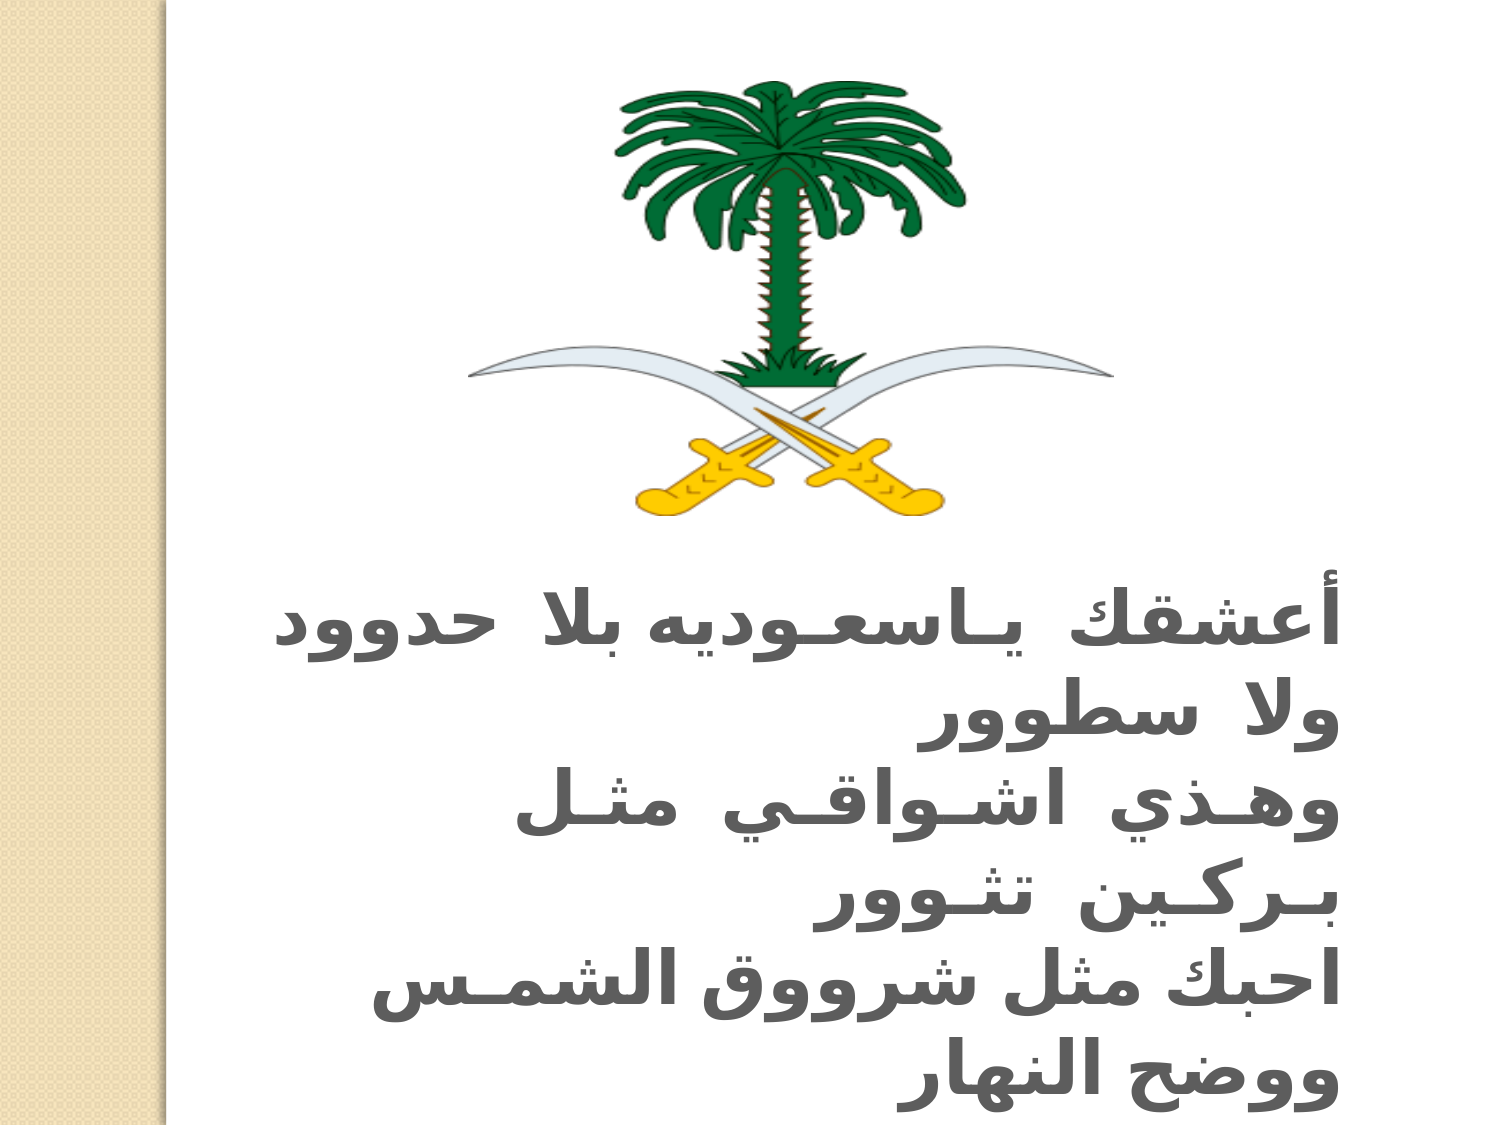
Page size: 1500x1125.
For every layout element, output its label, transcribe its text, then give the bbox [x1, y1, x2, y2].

text_box أعشقك يـاسعـوديه بلا حدوود ولا سطوور وهـذي اشـواقـي مثـل بـركـين تثـوور احبك مثل شرووق الشمـس ووضح النهار احبــك واحبـك ياجنــه تبـهر الانظـاار [257, 562, 1360, 1125]
picture [468, 81, 1114, 516]
